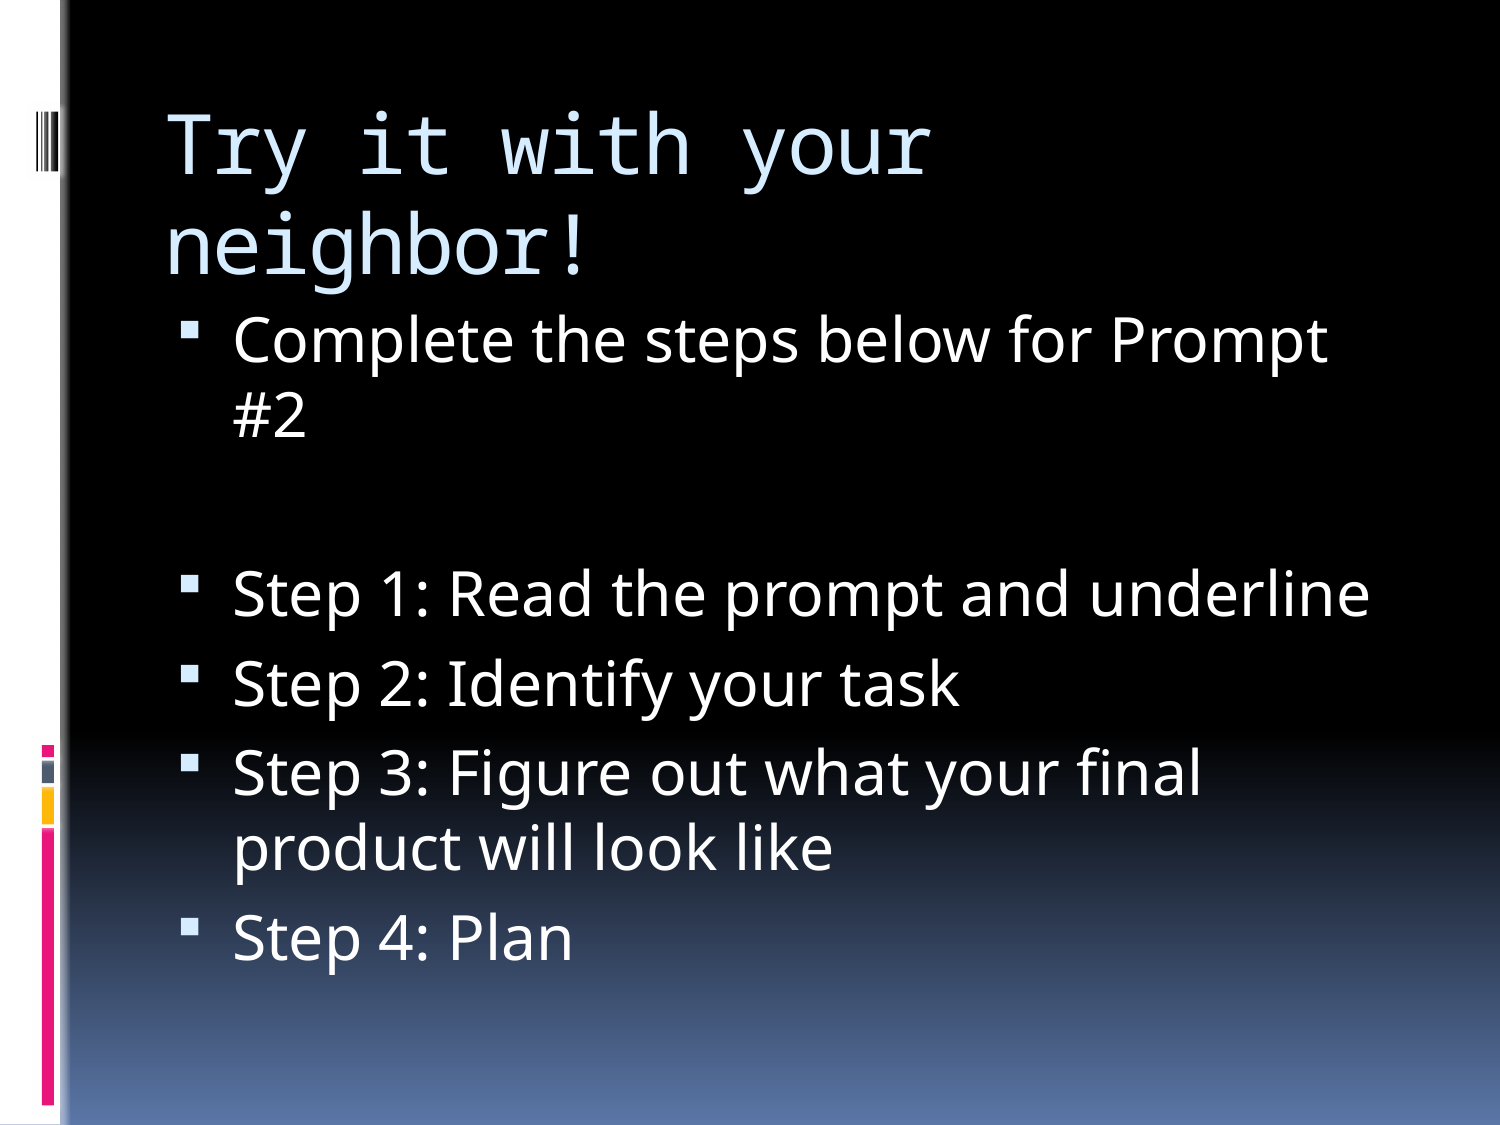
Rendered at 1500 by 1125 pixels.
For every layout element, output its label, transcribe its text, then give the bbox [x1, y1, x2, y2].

title Try it with your neighbor! [150, 83, 1425, 234]
list Complete the steps below for Prompt #2 Step 1: Read the prompt and underline Step 2: Identify your task Step 3: Figure out what your final product will look like Step 4: Plan [150, 292, 1425, 1043]
